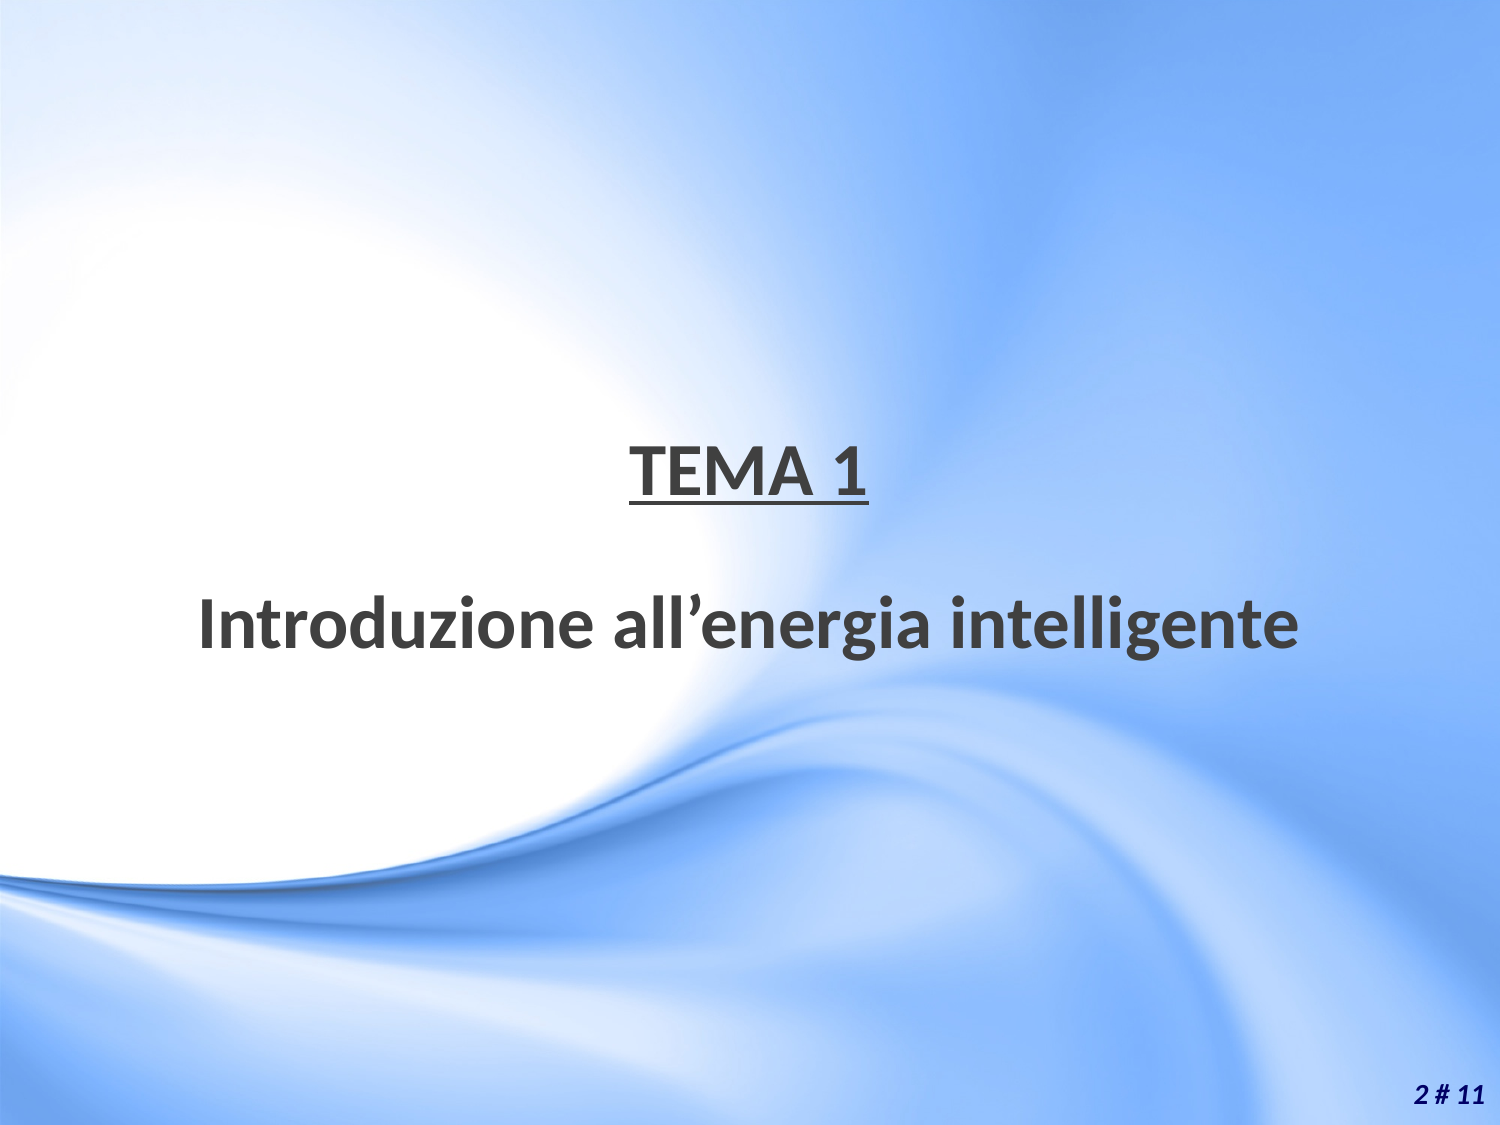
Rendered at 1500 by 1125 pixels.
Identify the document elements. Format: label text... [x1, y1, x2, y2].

list TEMA 1 Introduzione all’energia intelligente [26, 260, 1472, 849]
picture [0, 0, 1500, 1125]
text_box 2 # 11 [1270, 1075, 1500, 1123]
